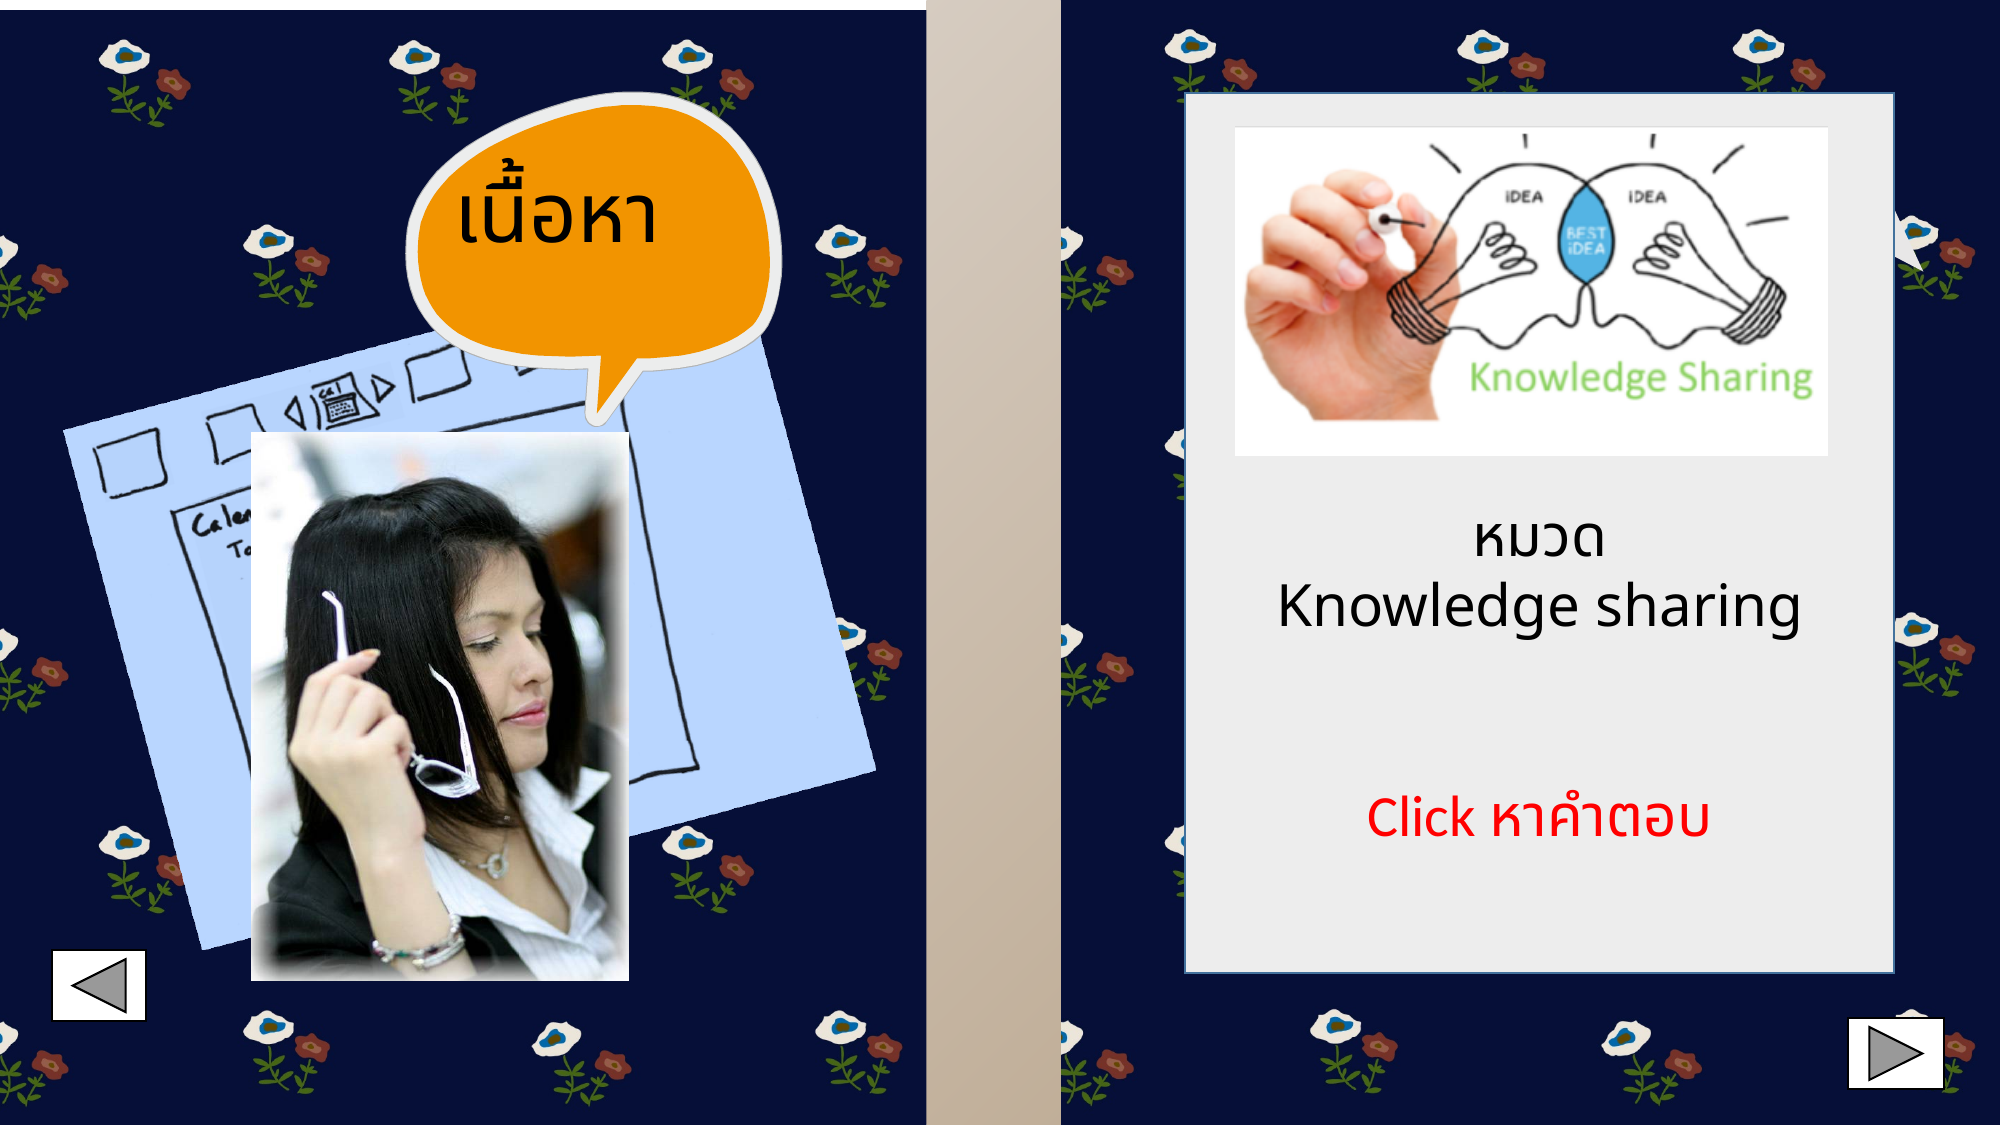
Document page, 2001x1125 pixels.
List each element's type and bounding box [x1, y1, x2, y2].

text_box [405, 91, 783, 427]
text_box [925, 0, 1060, 1125]
picture [0, 10, 927, 1125]
picture [1060, 0, 2000, 1125]
